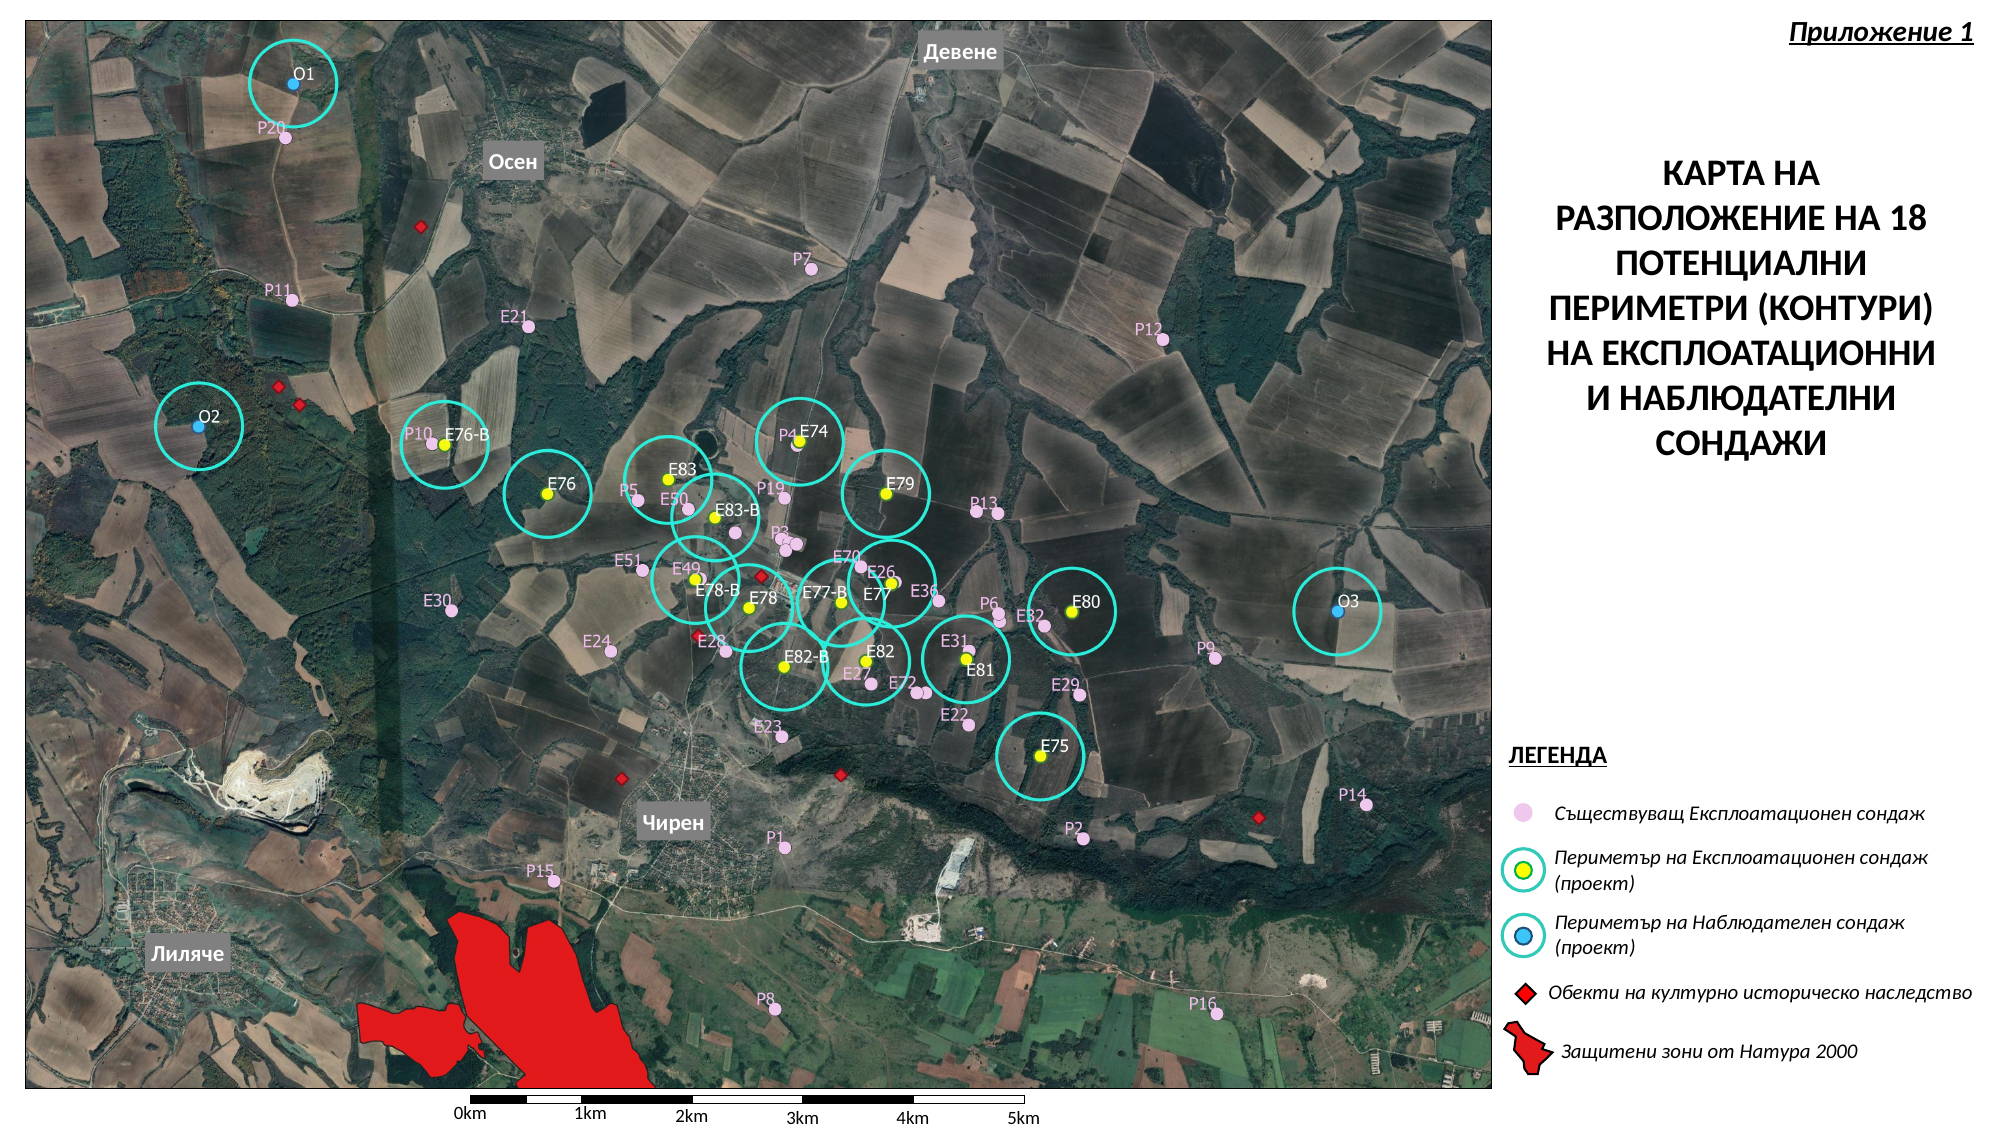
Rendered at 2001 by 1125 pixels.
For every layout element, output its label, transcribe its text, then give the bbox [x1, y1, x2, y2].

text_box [438, 1093, 1056, 1125]
text_box Приложение 1 [1774, 4, 1989, 55]
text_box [1502, 792, 1990, 1075]
text_box ЛЕГЕНДА [1494, 731, 1623, 777]
picture [25, 20, 1492, 1089]
text_box КАРТА НА РАЗПОЛОЖЕНИЕ НА 18 ПОТЕНЦИАЛНИ ПЕРИМЕТРИ (КОНТУРИ) НА ЕКСПЛОАТАЦИОННИ И НАБЛЮДАТЕЛНИ СОНДАЖИ [1521, 140, 1963, 471]
